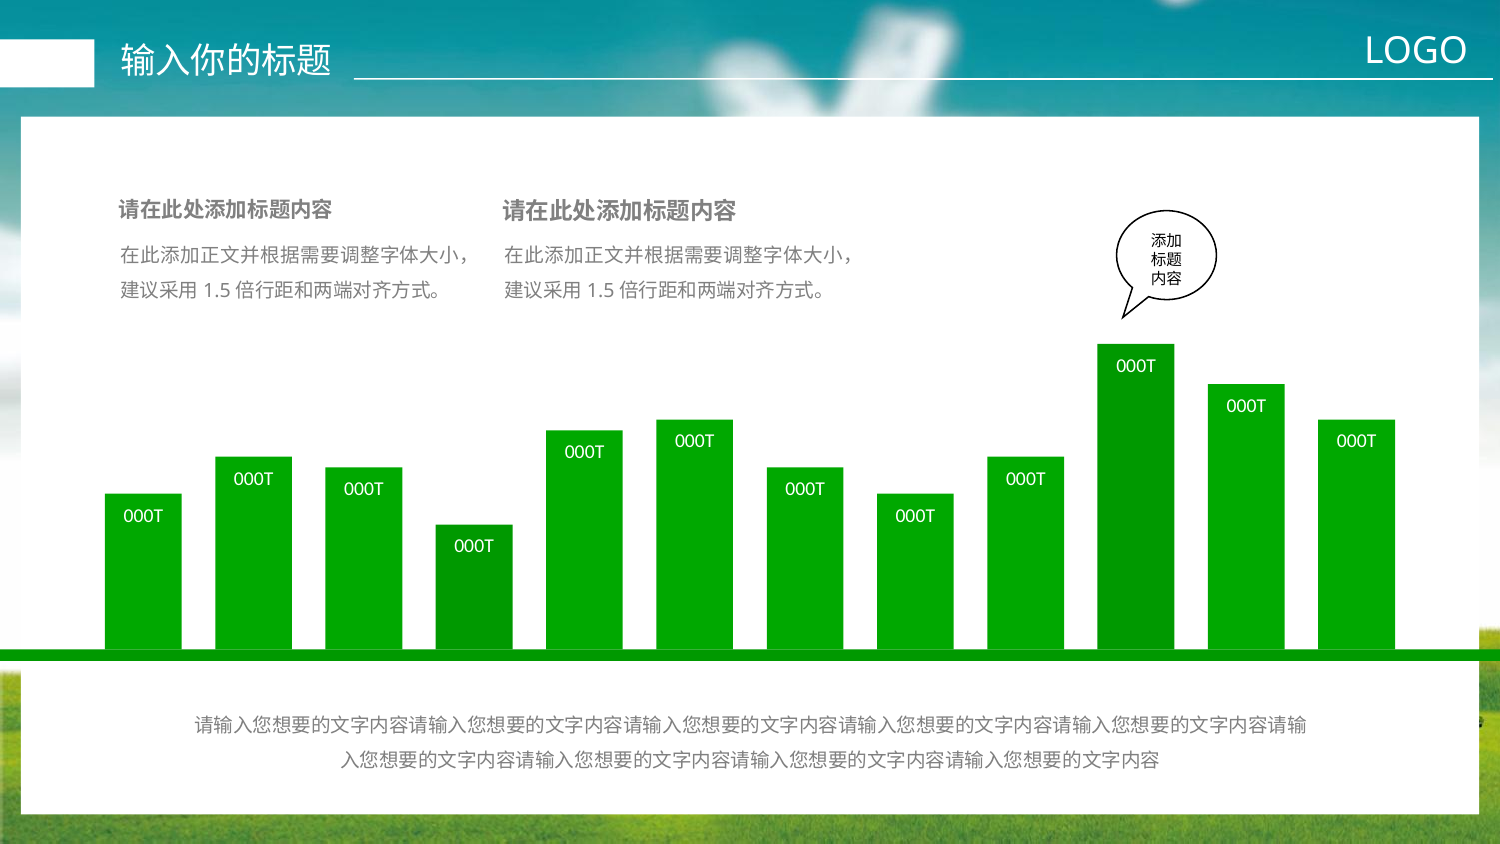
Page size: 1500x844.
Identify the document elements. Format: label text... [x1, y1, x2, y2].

text_box 000T [435, 524, 513, 649]
text_box 000T [1097, 343, 1175, 649]
text_box 请输入您想要的文字内容请输入您想要的文字内容请输入您想要的文字内容请输入您想要的文字内容请输入您想要的文字内容请输入您想要的文字内容请输入您想要的文字内容请输入您想要的文字内容请输入您想要的文字内容 [185, 695, 1314, 778]
text_box 添加标题内容 [1116, 210, 1217, 318]
picture [0, 661, 1500, 844]
text_box 000T [877, 493, 954, 649]
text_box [107, 190, 460, 308]
text_box 000T [656, 419, 733, 649]
text_box 000T [766, 467, 844, 649]
text_box 000T [1318, 419, 1396, 649]
text_box 000T [987, 456, 1065, 649]
text_box 000T [1207, 384, 1285, 649]
text_box 000T [325, 467, 403, 649]
text_box 000T [104, 493, 182, 649]
text_box 000T [546, 430, 623, 649]
text_box 000T [215, 456, 292, 649]
text_box [0, 649, 1500, 661]
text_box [490, 190, 844, 308]
picture [0, 0, 1500, 649]
